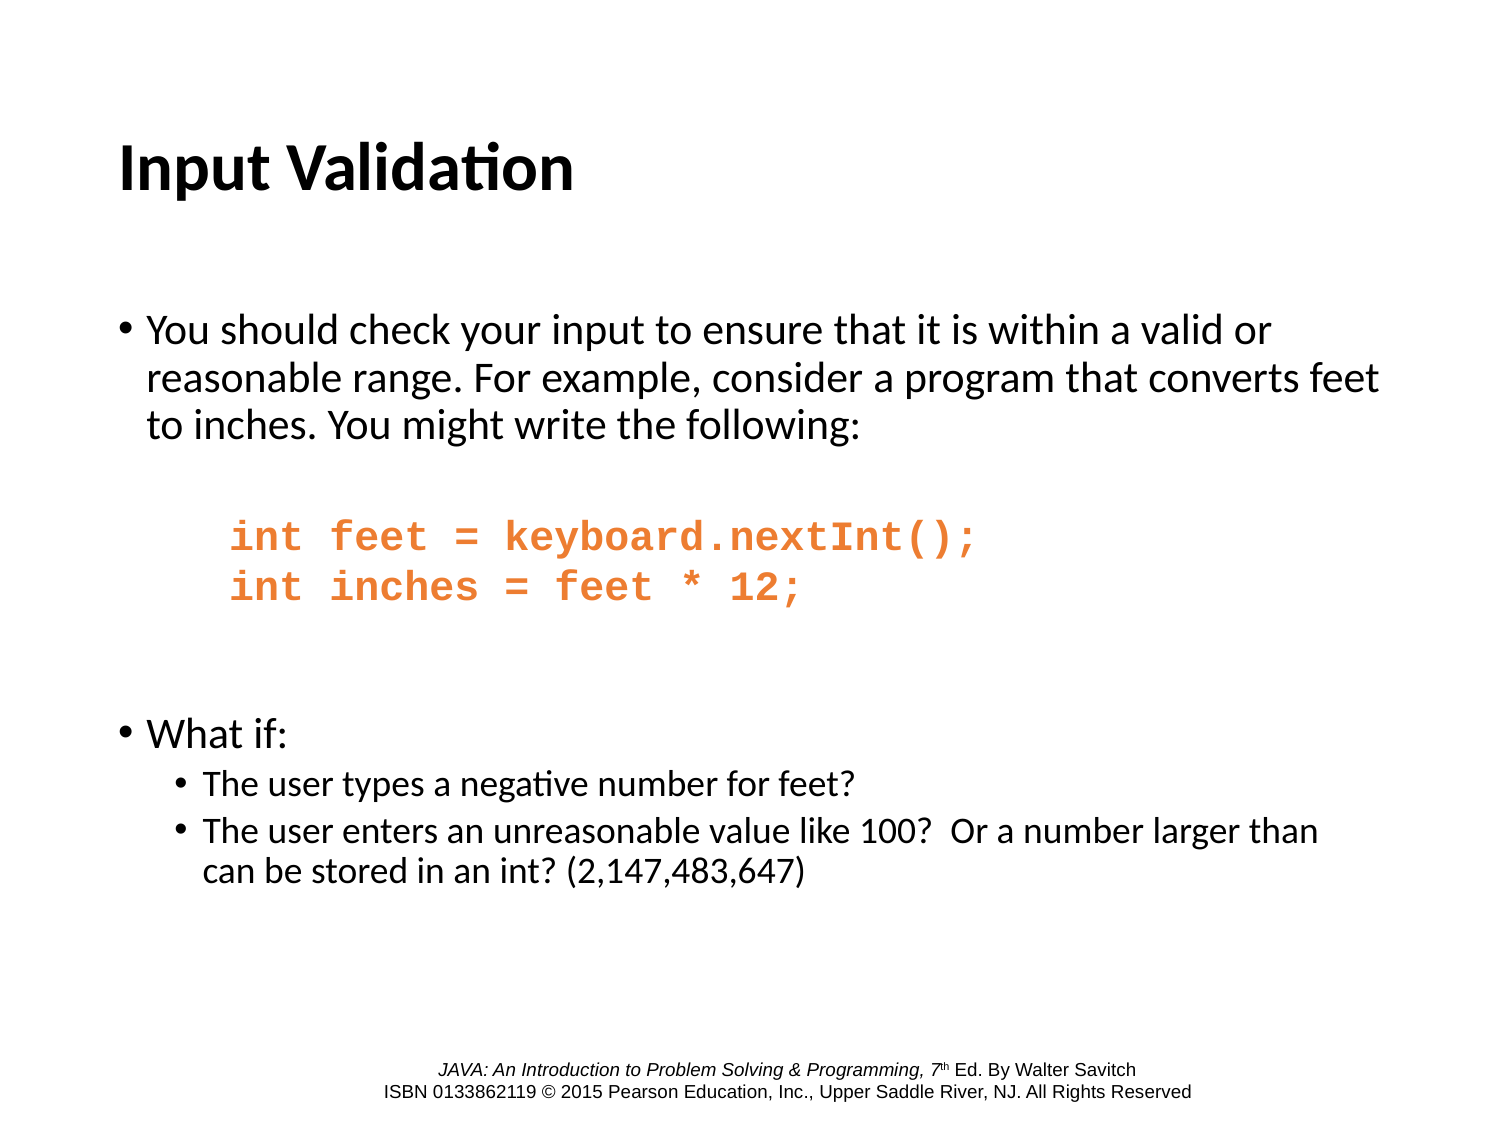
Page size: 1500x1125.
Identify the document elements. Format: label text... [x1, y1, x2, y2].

list You should check your input to ensure that it is within a valid or reasonable range. For example, consider a program that converts feet to inches. You might write the following: What if: The user types a negative number for feet? The user enters an unreasonable value like 100? Or a number larger than can be stored in an int? (2,147,483,647) [103, 299, 1397, 1014]
title Input Validation [103, 59, 1397, 278]
text_box int feet = keyboard.nextInt(); int inches = feet * 12; [139, 501, 1151, 618]
